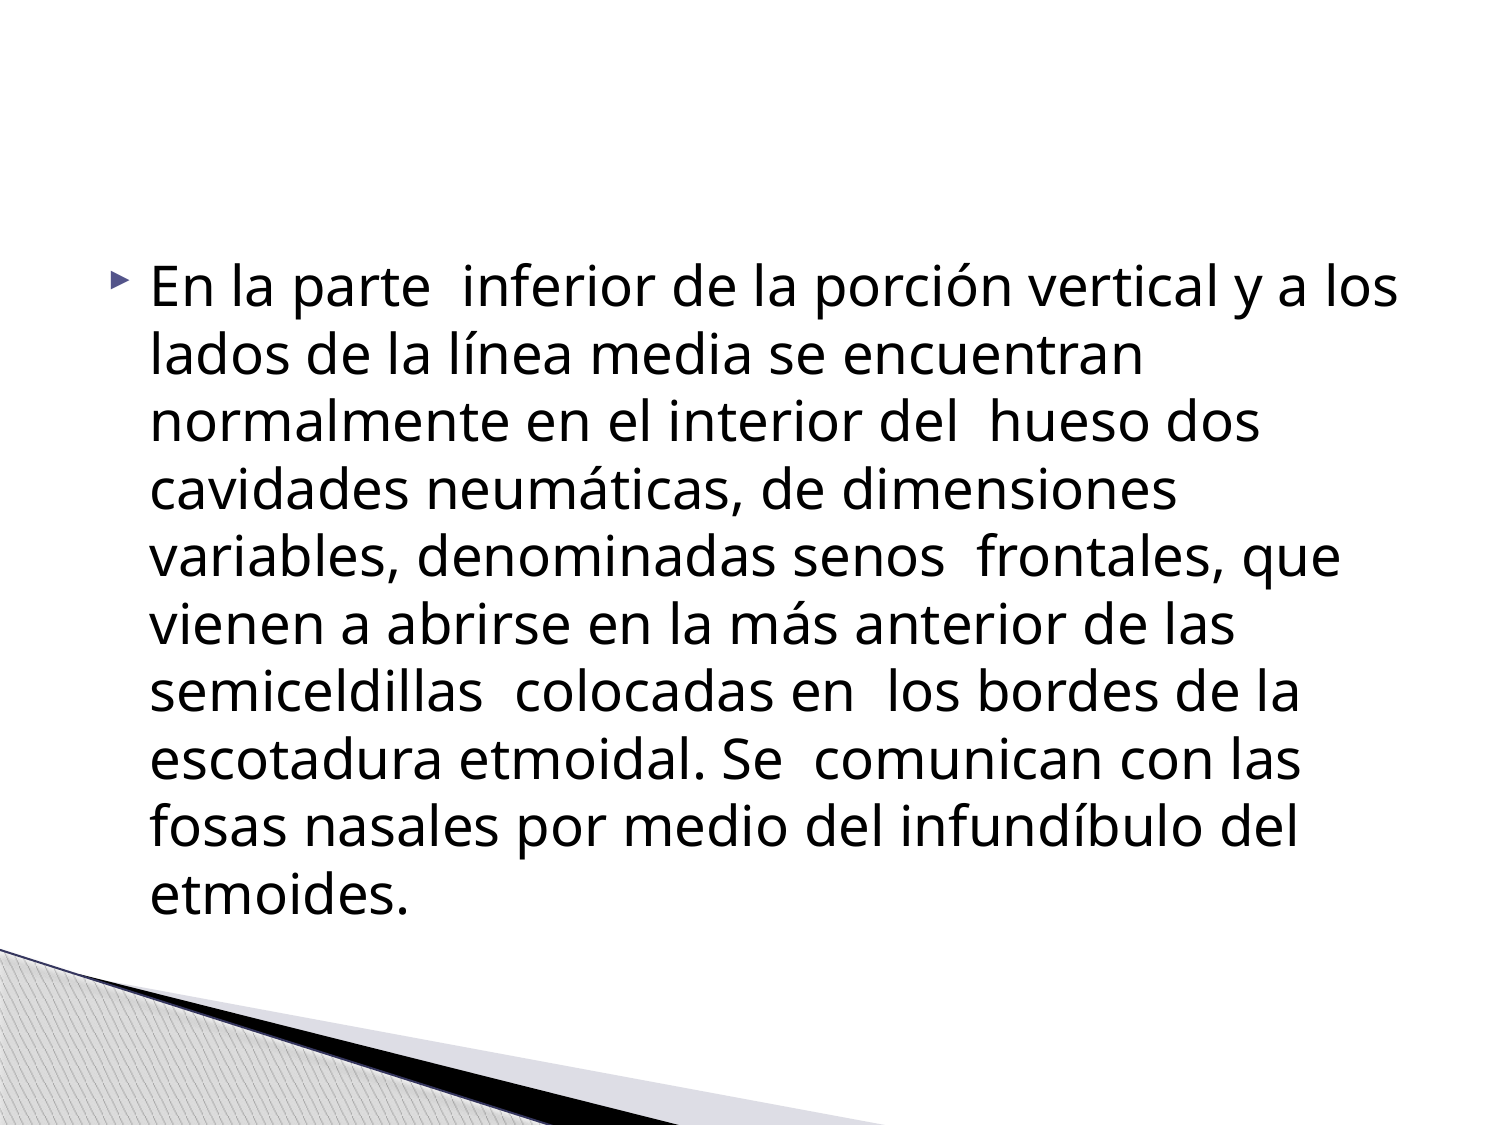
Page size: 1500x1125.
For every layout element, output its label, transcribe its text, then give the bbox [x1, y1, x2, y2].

list En la parte inferior de la porción vertical y a los lados de la línea media se encuentran normalmente en el interior del hueso dos cavidades neumáticas, de dimensiones variables, denominadas senos frontales, que vienen a abrirse en la más anterior de las semiceldillas colocadas en los bordes de la escotadura etmoidal. Se comunican con las fosas nasales por medio del infundíbulo del etmoides. [75, 243, 1425, 986]
